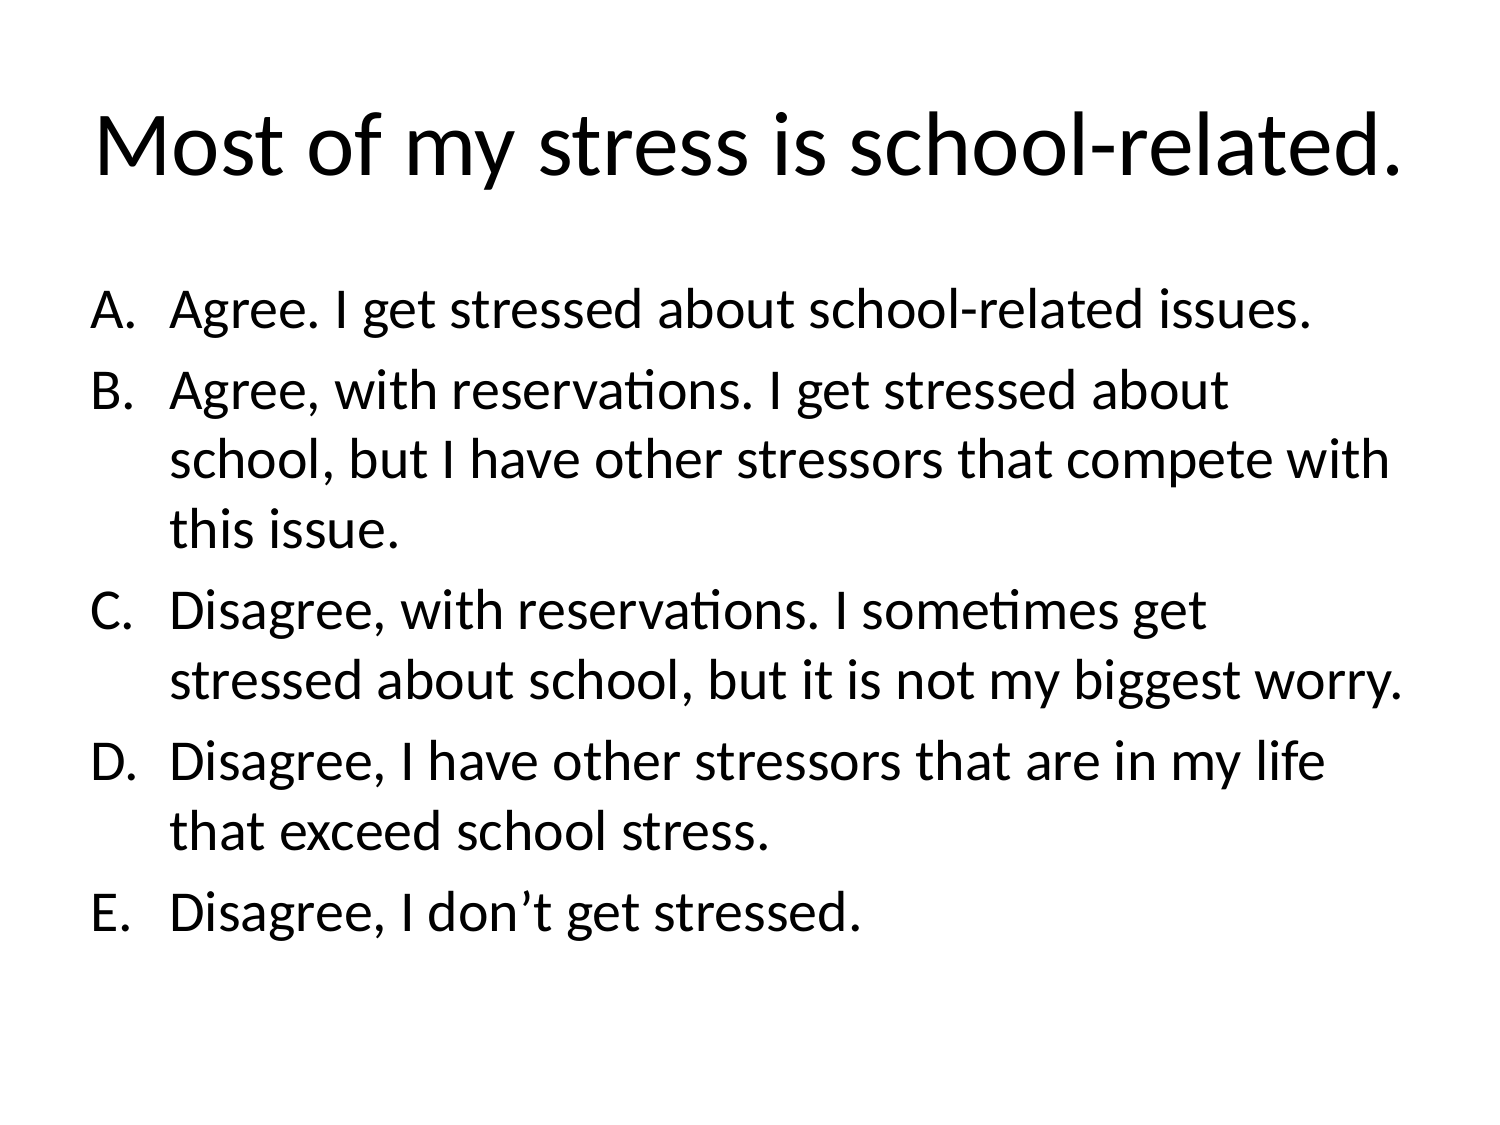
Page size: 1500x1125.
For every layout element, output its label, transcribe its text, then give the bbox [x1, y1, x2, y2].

title Most of my stress is school-related. [75, 45, 1425, 233]
list Agree. I get stressed about school-related issues. Agree, with reservations. I get stressed about school, but I have other stressors that compete with this issue. Disagree, with reservations. I sometimes get stressed about school, but it is not my biggest worry. Disagree, I have other stressors that are in my life that exceed school stress. Disagree, I don’t get stressed. [75, 262, 1425, 1005]
